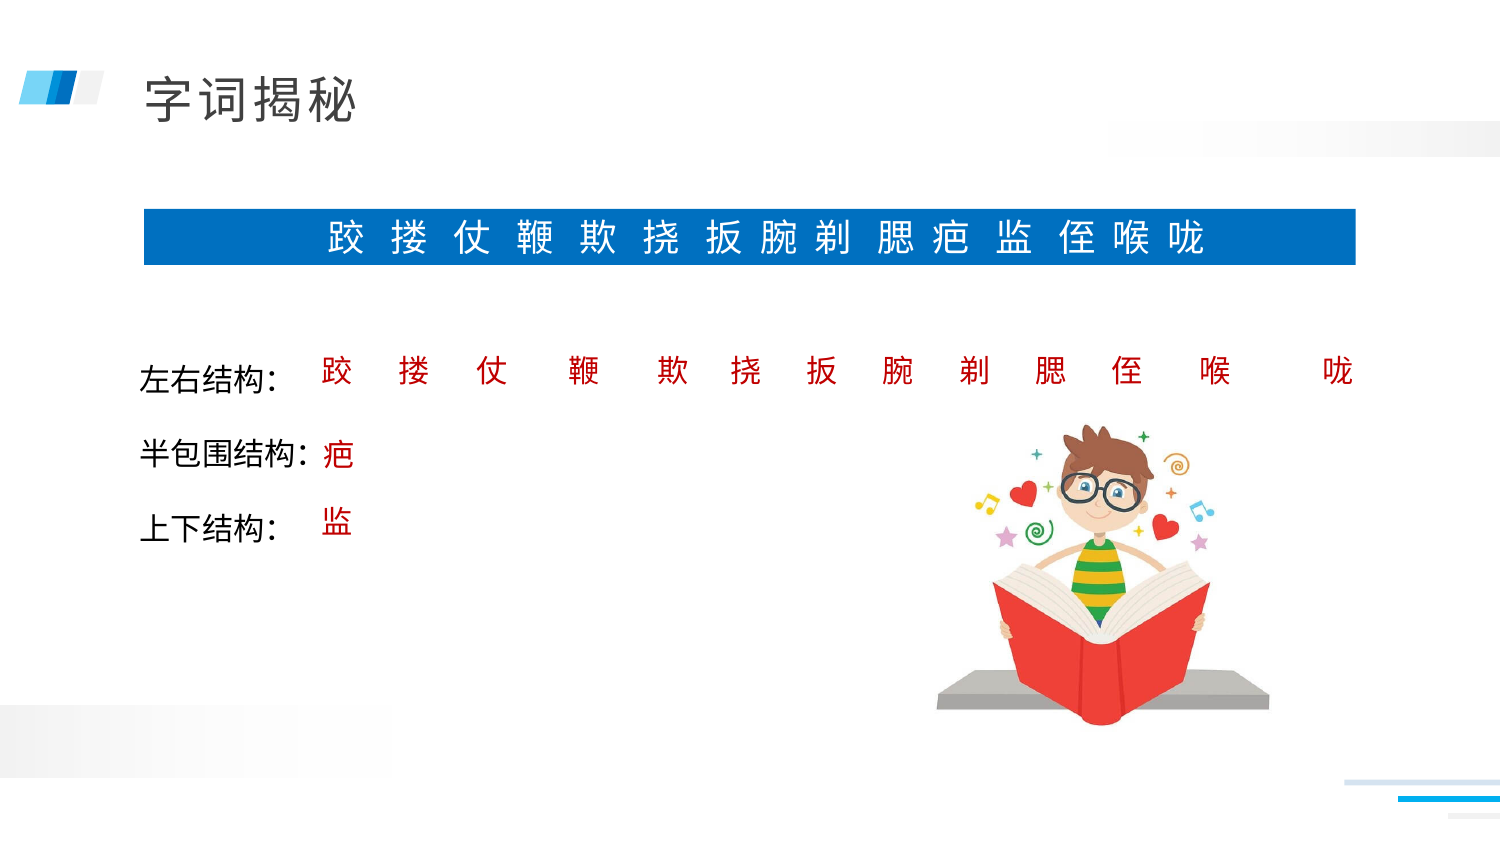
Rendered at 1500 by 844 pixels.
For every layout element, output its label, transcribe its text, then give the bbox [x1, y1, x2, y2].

text_box 仗 [465, 345, 534, 394]
text_box 搂 [386, 345, 441, 394]
text_box 喉 [1173, 345, 1243, 394]
text_box 腮 [1024, 345, 1079, 394]
text_box 剃 [947, 345, 1002, 394]
text_box 咙 [1278, 345, 1333, 394]
text_box 疤 [311, 429, 373, 479]
text_box 监 [309, 496, 364, 545]
text_box 跤 搂 仗 鞭 欺 挠 扳 腕 剃 腮 疤 监 侄 喉 咙 [144, 208, 1356, 265]
picture [925, 403, 1290, 768]
text_box 左右结构： 半包围结构： 上下结构： [128, 316, 546, 553]
text_box 腕 [871, 345, 926, 394]
text_box 跤 [310, 345, 365, 394]
text_box 侄 [1100, 345, 1155, 394]
text_box 挠 [719, 345, 774, 394]
text_box 欺 [631, 345, 700, 394]
text_box 鞭 [557, 345, 612, 394]
text_box 扳 [795, 345, 850, 394]
